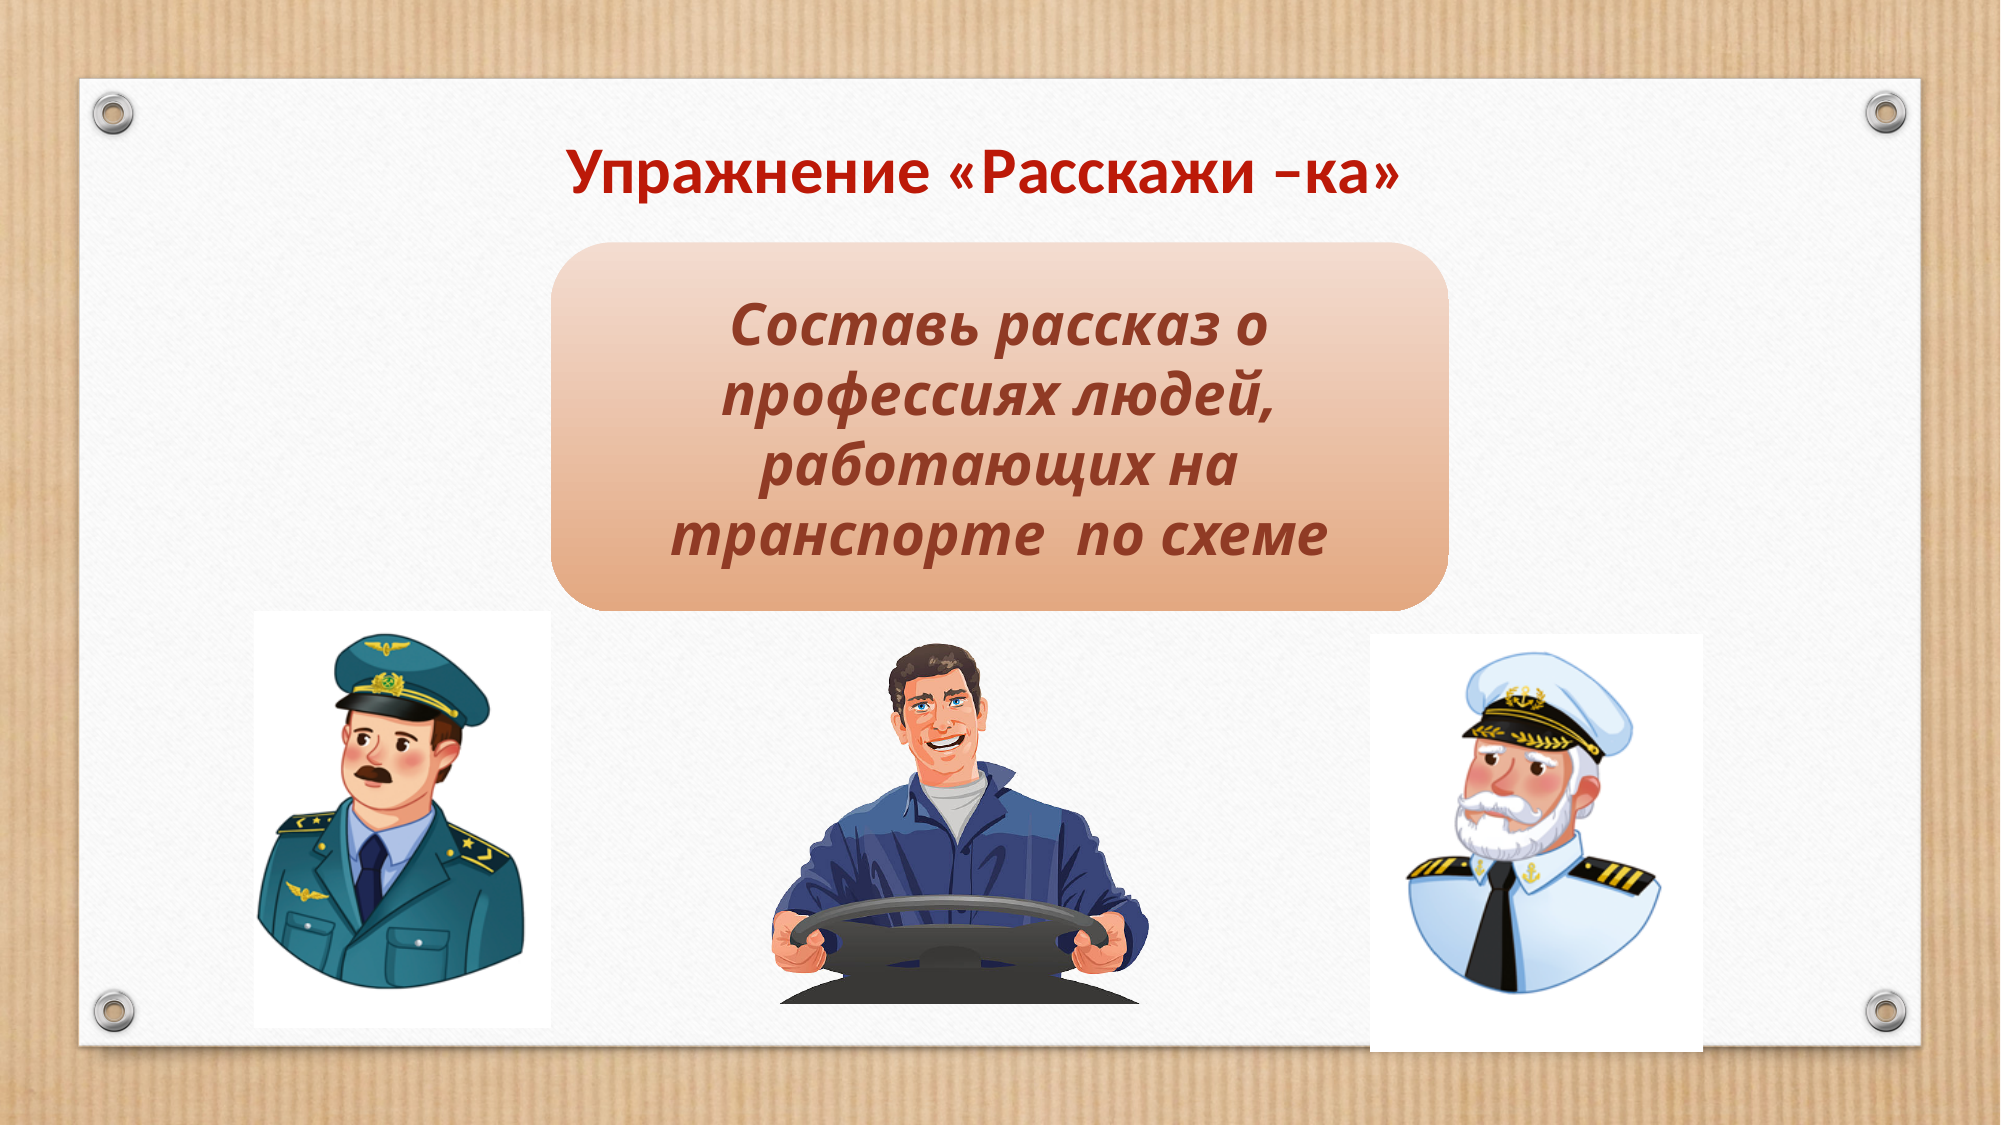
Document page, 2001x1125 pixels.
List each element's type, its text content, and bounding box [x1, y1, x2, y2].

text_box Составь рассказ о профессиях людей, работающих на транспорте по схеме [550, 241, 1450, 613]
picture [0, 0, 2001, 1125]
text_box Упражнение «Расскажи –ка» [551, 119, 1422, 215]
